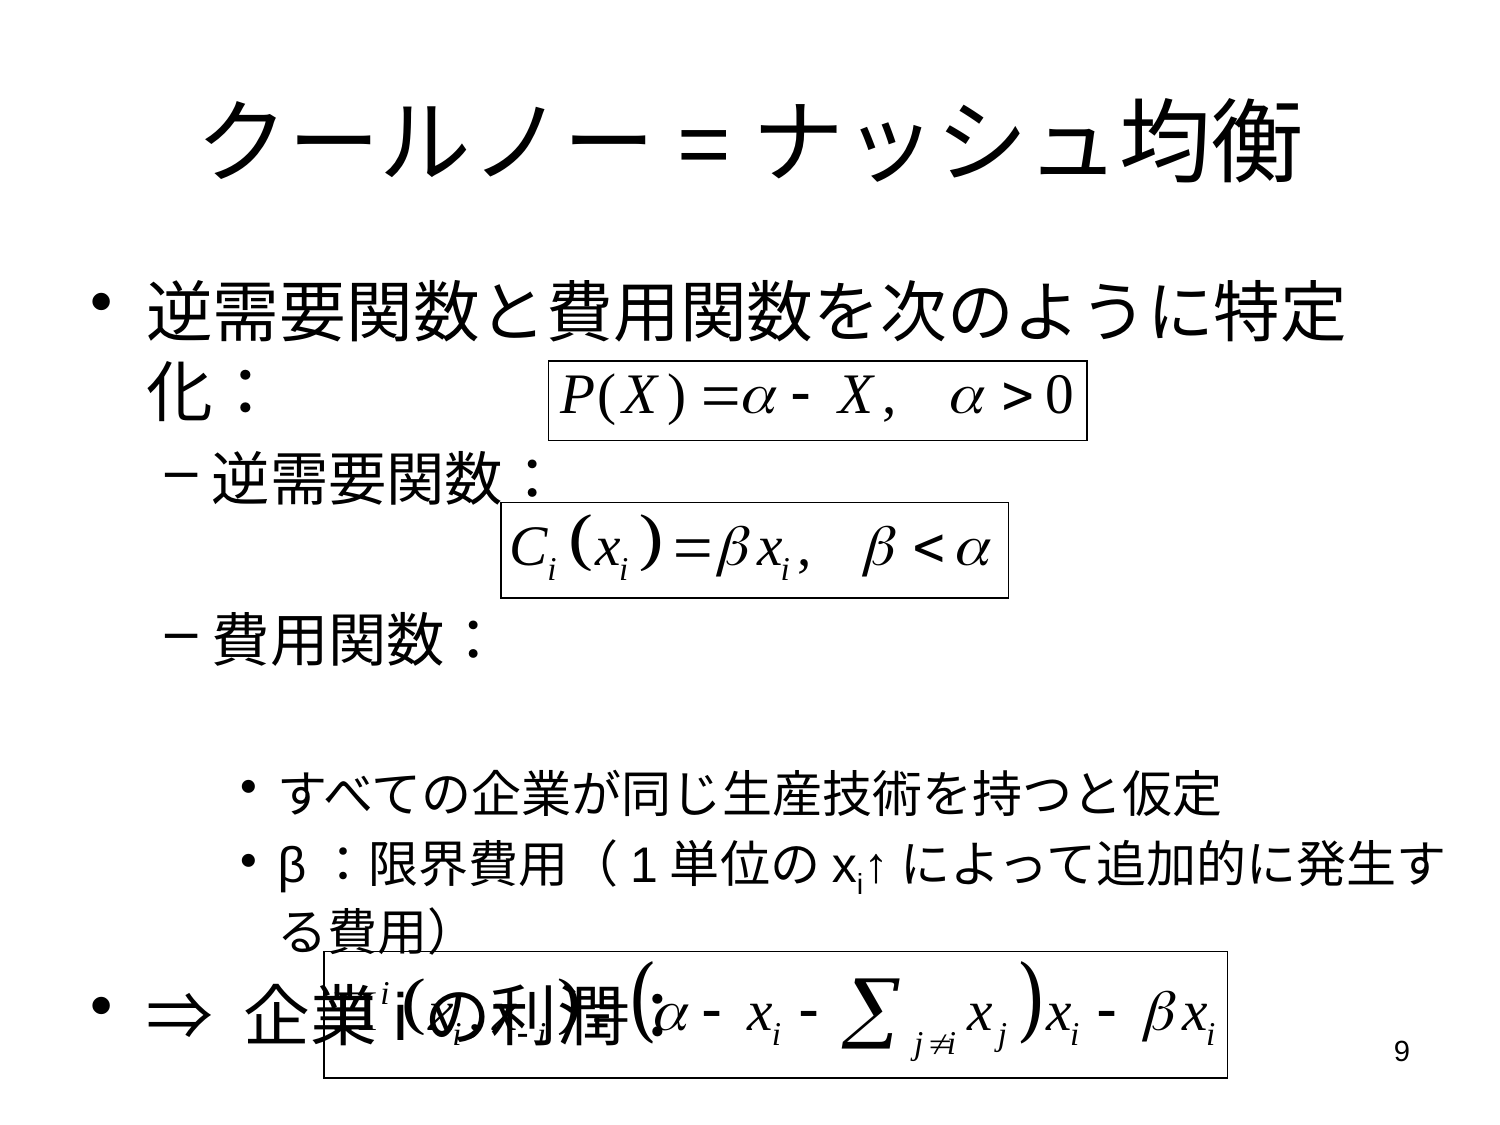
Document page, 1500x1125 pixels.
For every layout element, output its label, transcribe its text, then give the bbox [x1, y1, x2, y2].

title クールノー=ナッシュ均衡 [75, 45, 1425, 233]
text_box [324, 952, 1227, 1078]
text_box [548, 361, 1087, 441]
list 逆需要関数と費用関数を次のように特定化： 逆需要関数： 費用関数： すべての企業が同じ生産技術を持つと仮定 β：限界費用（1単位のxi↑によって追加的に発生する費用） ⇒ 企業iの利潤： [75, 262, 1471, 1005]
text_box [501, 503, 1008, 598]
slide_number 9 [1074, 1024, 1426, 1103]
